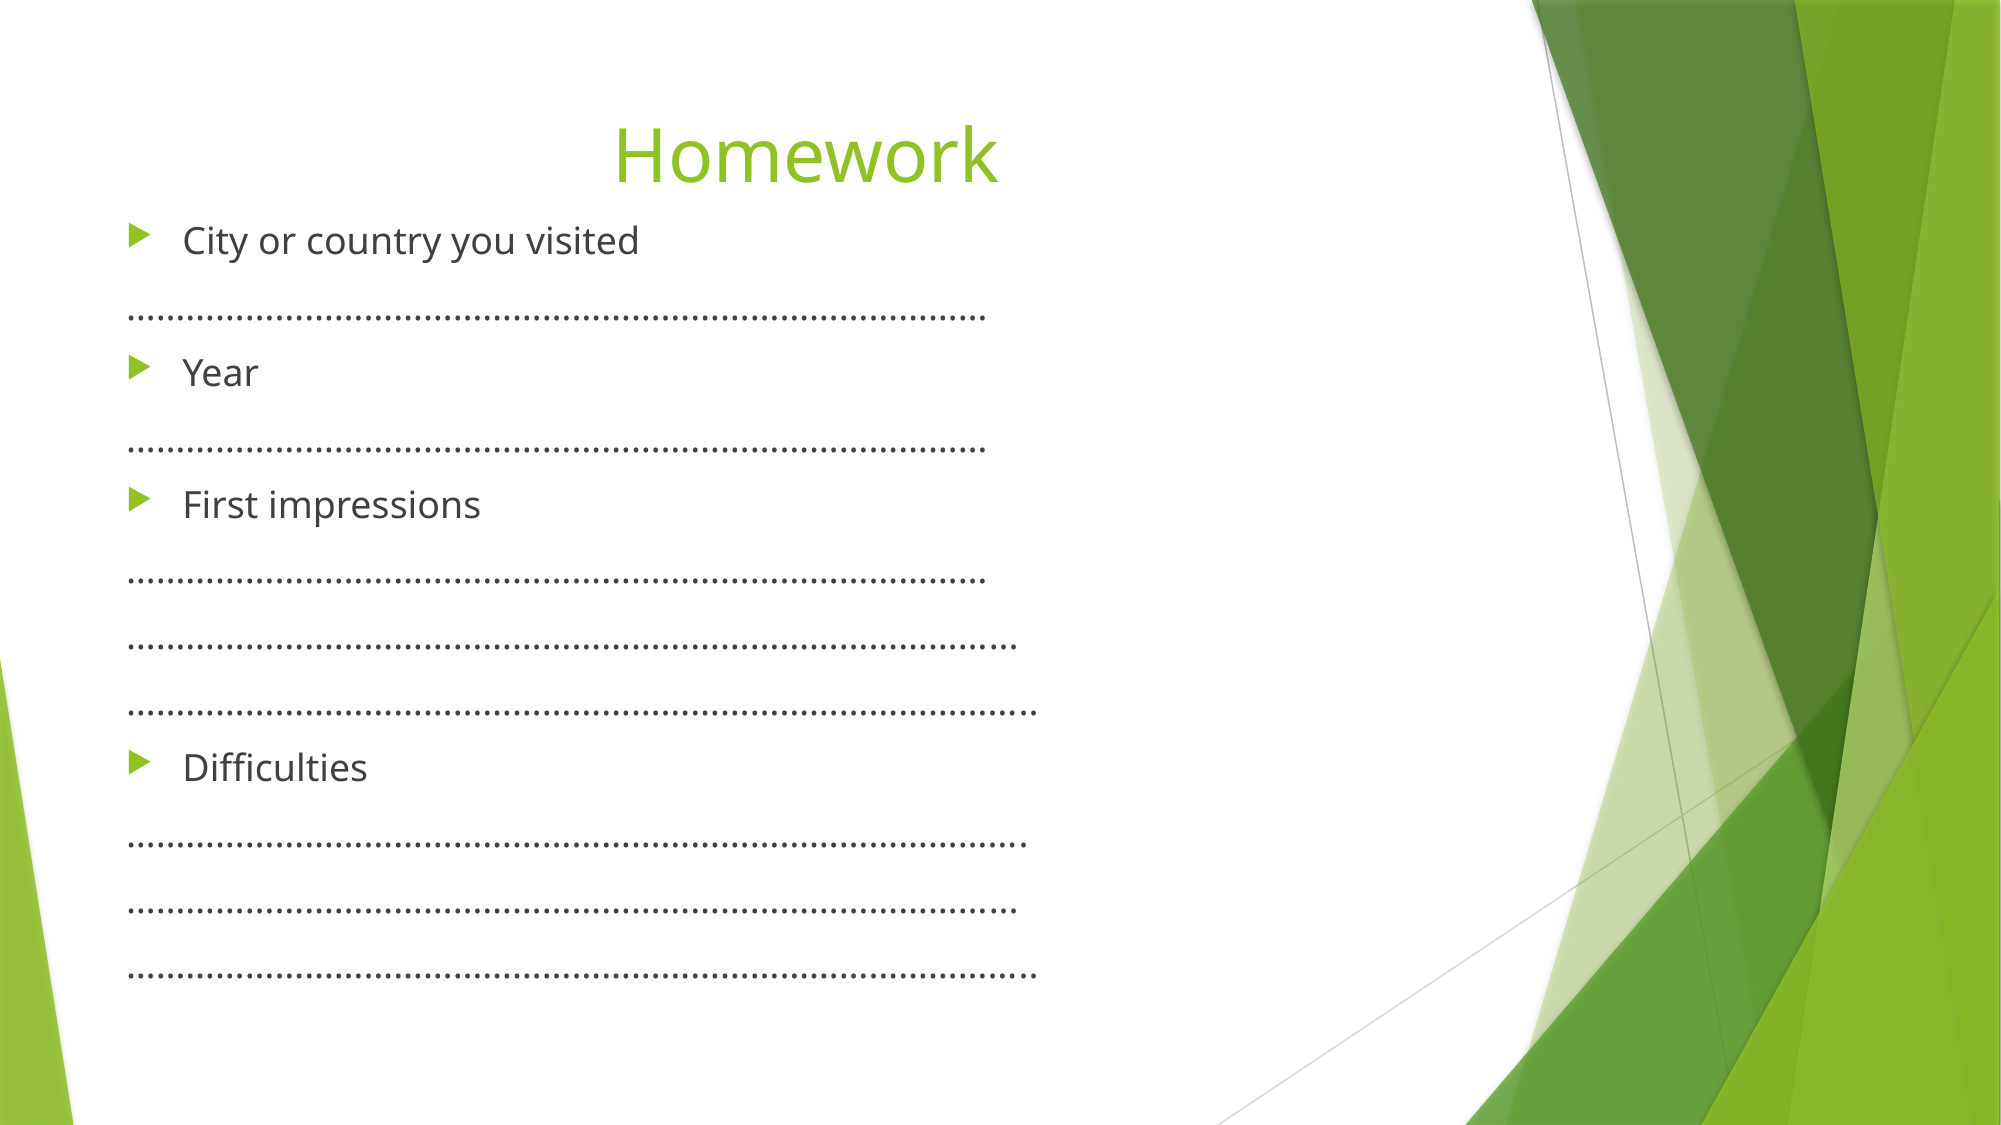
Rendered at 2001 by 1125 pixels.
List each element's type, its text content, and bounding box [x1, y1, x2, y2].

list City or country you visited …………………………………………………………………………… Year …………………………………………………………………………… First impressions …………………………………………………………………………… ……………………………………………………………………………... ……………………………………………………………………………….. Difficulties ………………………………………………………………………………. ……………………………………………………………………………... ……………………………………………………………………………….. [111, 209, 1637, 1125]
title Homework [111, 99, 1522, 209]
